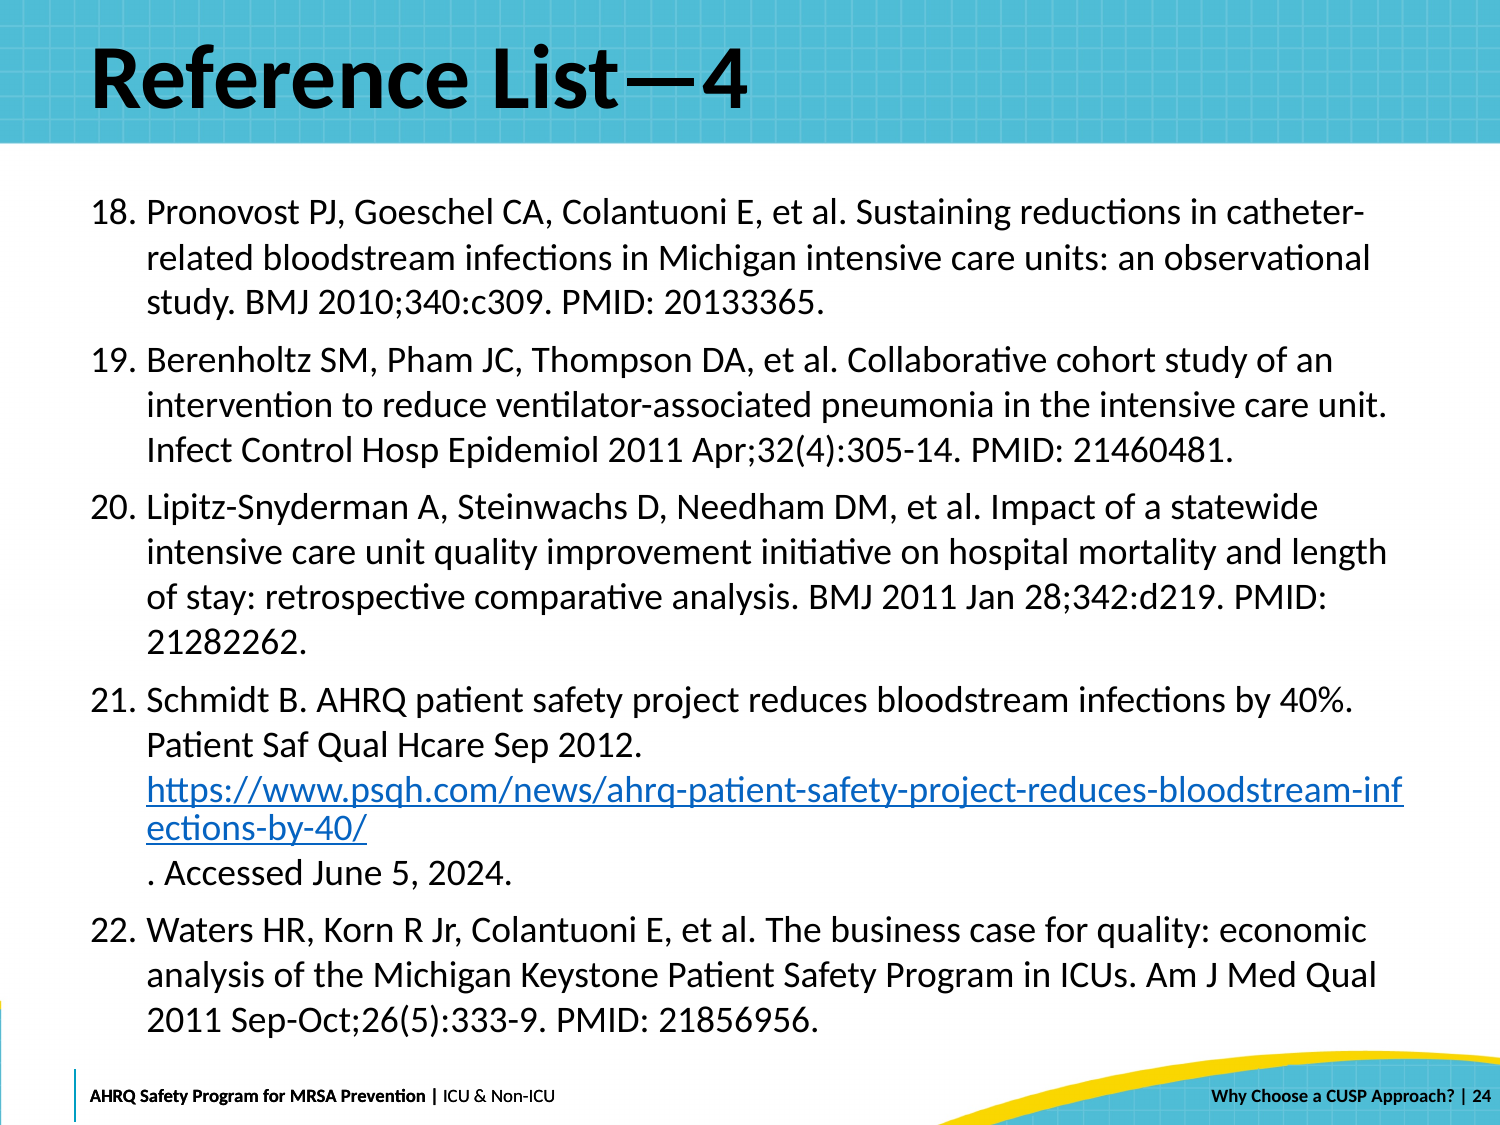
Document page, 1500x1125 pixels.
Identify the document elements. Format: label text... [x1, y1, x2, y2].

title Reference List—4 [75, 0, 1425, 150]
slide_number | 24 [1455, 1065, 1500, 1125]
picture [0, 0, 1500, 1125]
list Pronovost PJ, Goeschel CA, Colantuoni E, et al. Sustaining reductions in catheter-related bloodstream infections in Michigan intensive care units: an observational study. BMJ 2010;340:c309. PMID: 20133365. Berenholtz SM, Pham JC, Thompson DA, et al. Collaborative cohort study of an intervention to reduce ventilator-associated pneumonia in the intensive care unit. Infect Control Hosp Epidemiol 2011 Apr;32(4):305-14. PMID: 21460481. Lipitz-Snyderman A, Steinwachs D, Needham DM, et al. Impact of a statewide intensive care unit quality improvement initiative on hospital mortality and length of stay: retrospective comparative analysis. BMJ 2011 Jan 28;342:d219. PMID: 21282262. Schmidt B. AHRQ patient safety project reduces bloodstream infections by 40%. Patient Saf Qual Hcare Sep 2012. https://www.psqh.com/news/ahrq-patient-safety-project-reduces-bloodstream-infections-by-40/. Accessed June 5, 2024. Waters HR, Korn R Jr, Colantuoni E, et al. The business case for quality: economic analysis of the Michigan Keystone Patient Safety Program in ICUs. Am J Med Qual 2011 Sep-Oct;26(5):333-9. PMID: 21856956. [75, 179, 1425, 1035]
